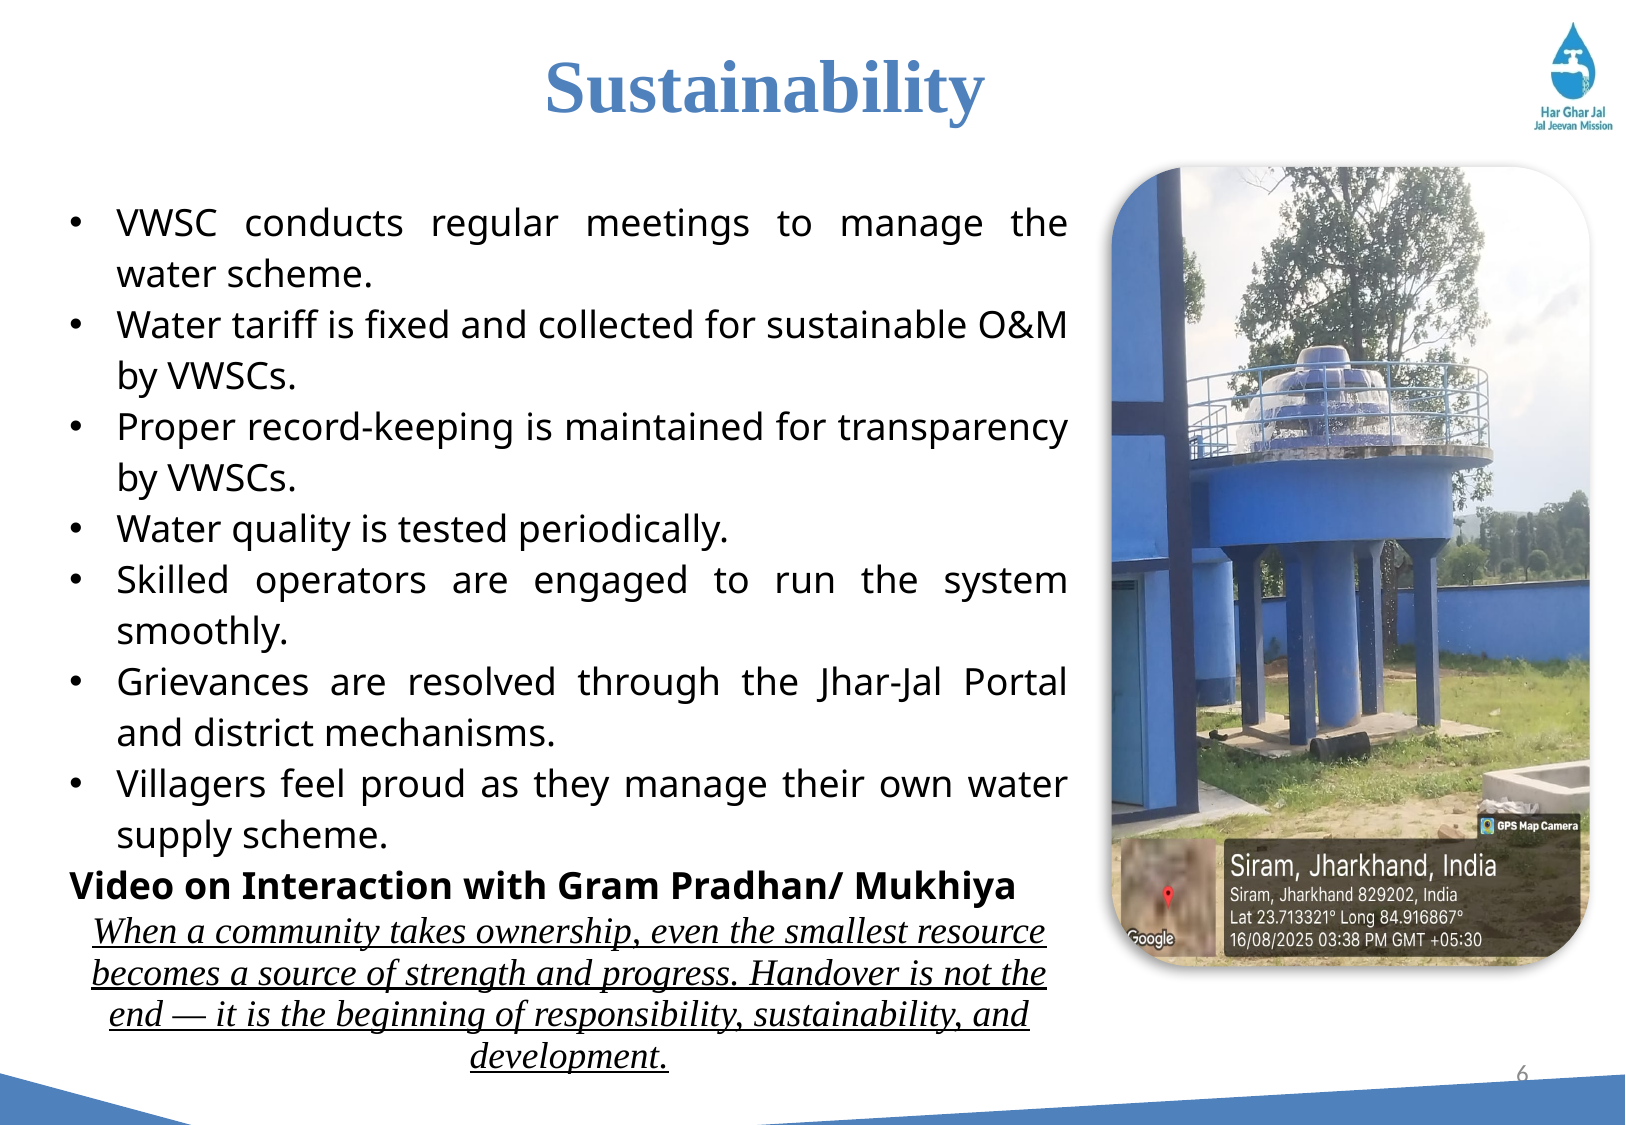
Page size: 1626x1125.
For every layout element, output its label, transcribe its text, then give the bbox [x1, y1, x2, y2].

table_header VWSC conducts regular meetings to manage the water scheme. Water tariff is fixed and collected for sustainable O&M by VWSCs. Proper record-keeping is maintained for transparency by VWSCs. Water quality is tested periodically. Skilled operators are engaged to run the system smoothly. Grievances are resolved through the Jhar-Jal Portal and district mechanisms. Villagers feel proud as they manage their own water supply scheme. Video on Interaction with Gram Pradhan/ Mukhiya When a community takes ownership, even the smallest resource becomes a source of strength and progress. Handover is not the end — it is the beginning of responsibility, sustainability, and development. [61, 197, 1078, 1074]
picture [1111, 166, 1590, 967]
slide_number 6 [1164, 1042, 1544, 1101]
picture [1531, 16, 1615, 133]
text_box Sustainability [0, 13, 1532, 163]
text_box [0, 1073, 192, 1125]
text_box [757, 1074, 1625, 1125]
